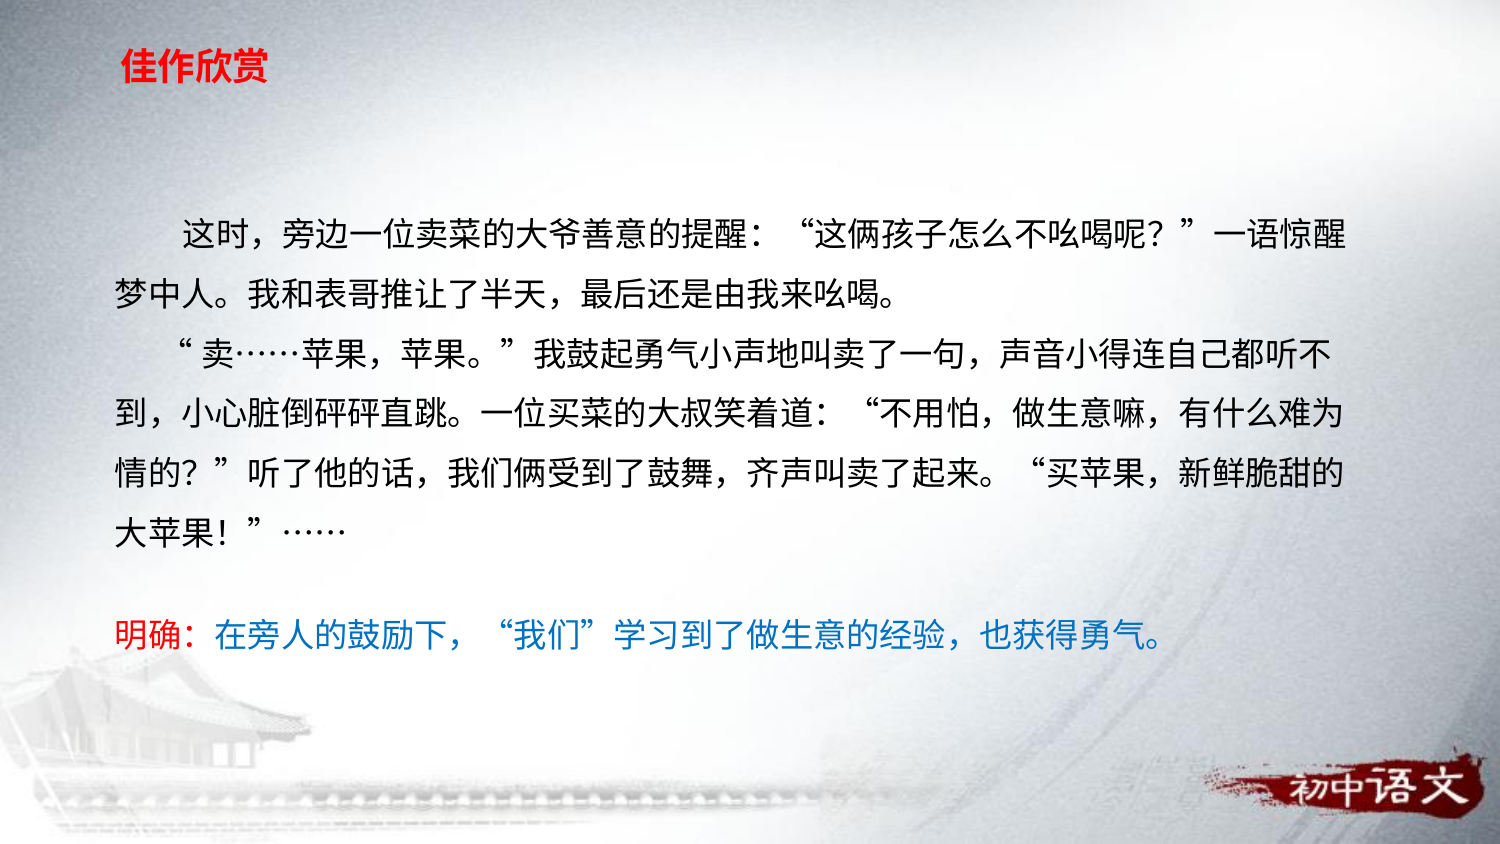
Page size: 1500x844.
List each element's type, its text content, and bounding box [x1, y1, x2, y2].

picture [0, 0, 1500, 844]
text_box 佳作欣赏 [105, 35, 302, 95]
text_box 明确：在旁人的鼓励下，“我们”学习到了做生意的经验，也获得勇气。 [100, 587, 1234, 662]
text_box 这时，旁边一位卖菜的大爷善意的提醒：“这俩孩子怎么不吆喝呢？”一语惊醒梦中人。我和表哥推让了半天，最后还是由我来吆喝。 “卖……苹果，苹果。”我鼓起勇气小声地叫卖了一句，声音小得连自己都听不到，小心脏倒砰砰直跳。一位买菜的大叔笑着道：“不用怕，做生意嘛，有什么难为情的？”听了他的话，我们俩受到了鼓舞，齐声叫卖了起来。“买苹果，新鲜脆甜的大苹果！”…… [100, 185, 1378, 560]
